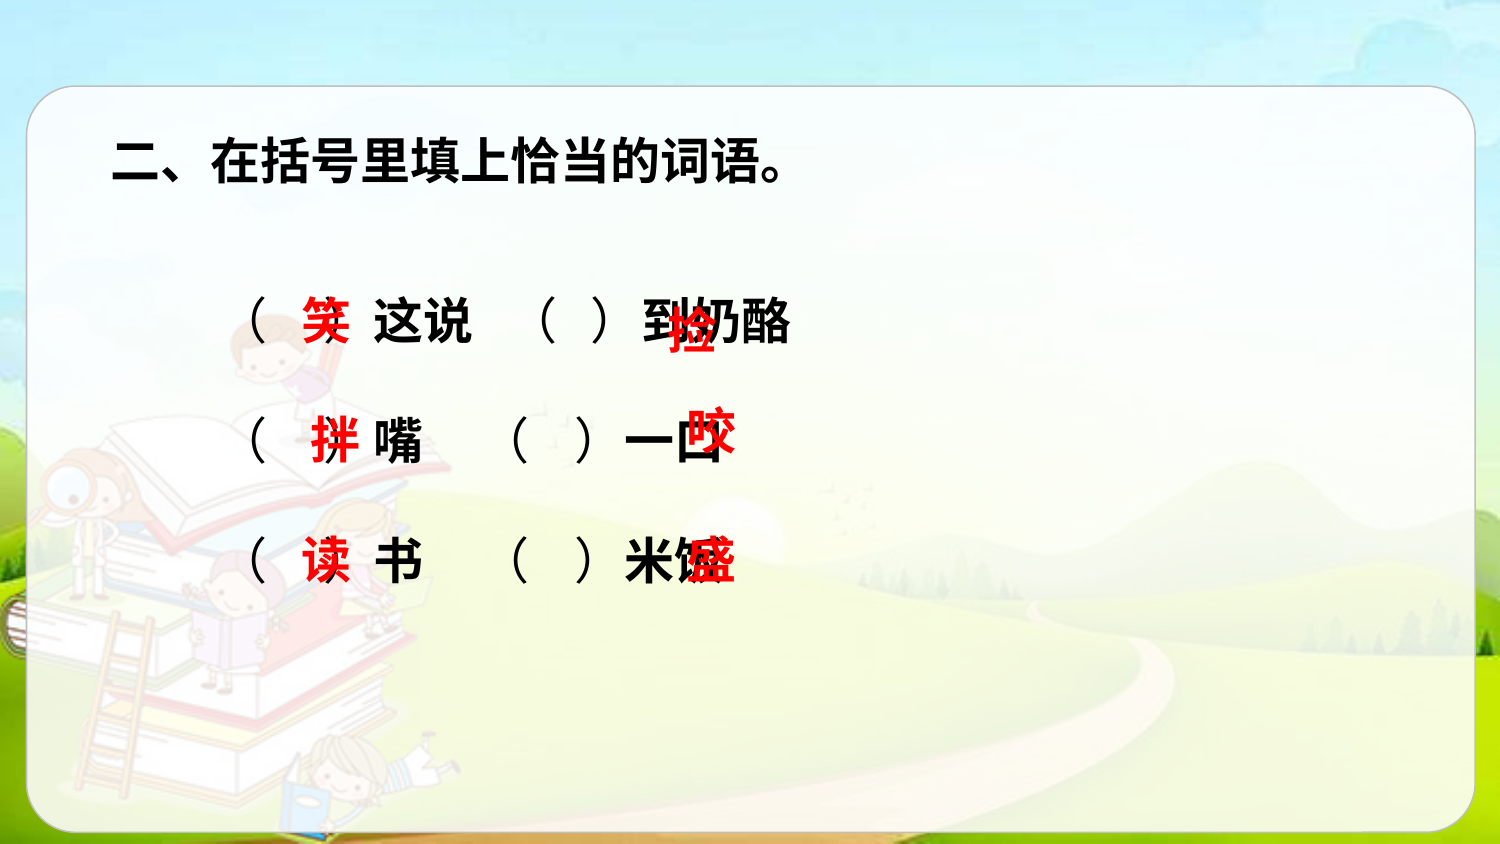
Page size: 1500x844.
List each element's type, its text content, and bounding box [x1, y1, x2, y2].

text_box 二、在括号里填上恰当的词语。 [99, 123, 844, 195]
text_box 盛 [674, 522, 769, 594]
text_box 捡 [656, 293, 750, 365]
text_box 咬 [674, 394, 769, 466]
text_box 笑 [290, 284, 385, 356]
text_box 读 [290, 522, 385, 594]
picture [0, 0, 1500, 844]
text_box （ ）这说 （ ）到奶酪 （ ）嘴 （ ）一口 （ ）书 （ ）米饭 [206, 284, 1172, 716]
text_box 拌 [299, 403, 394, 475]
